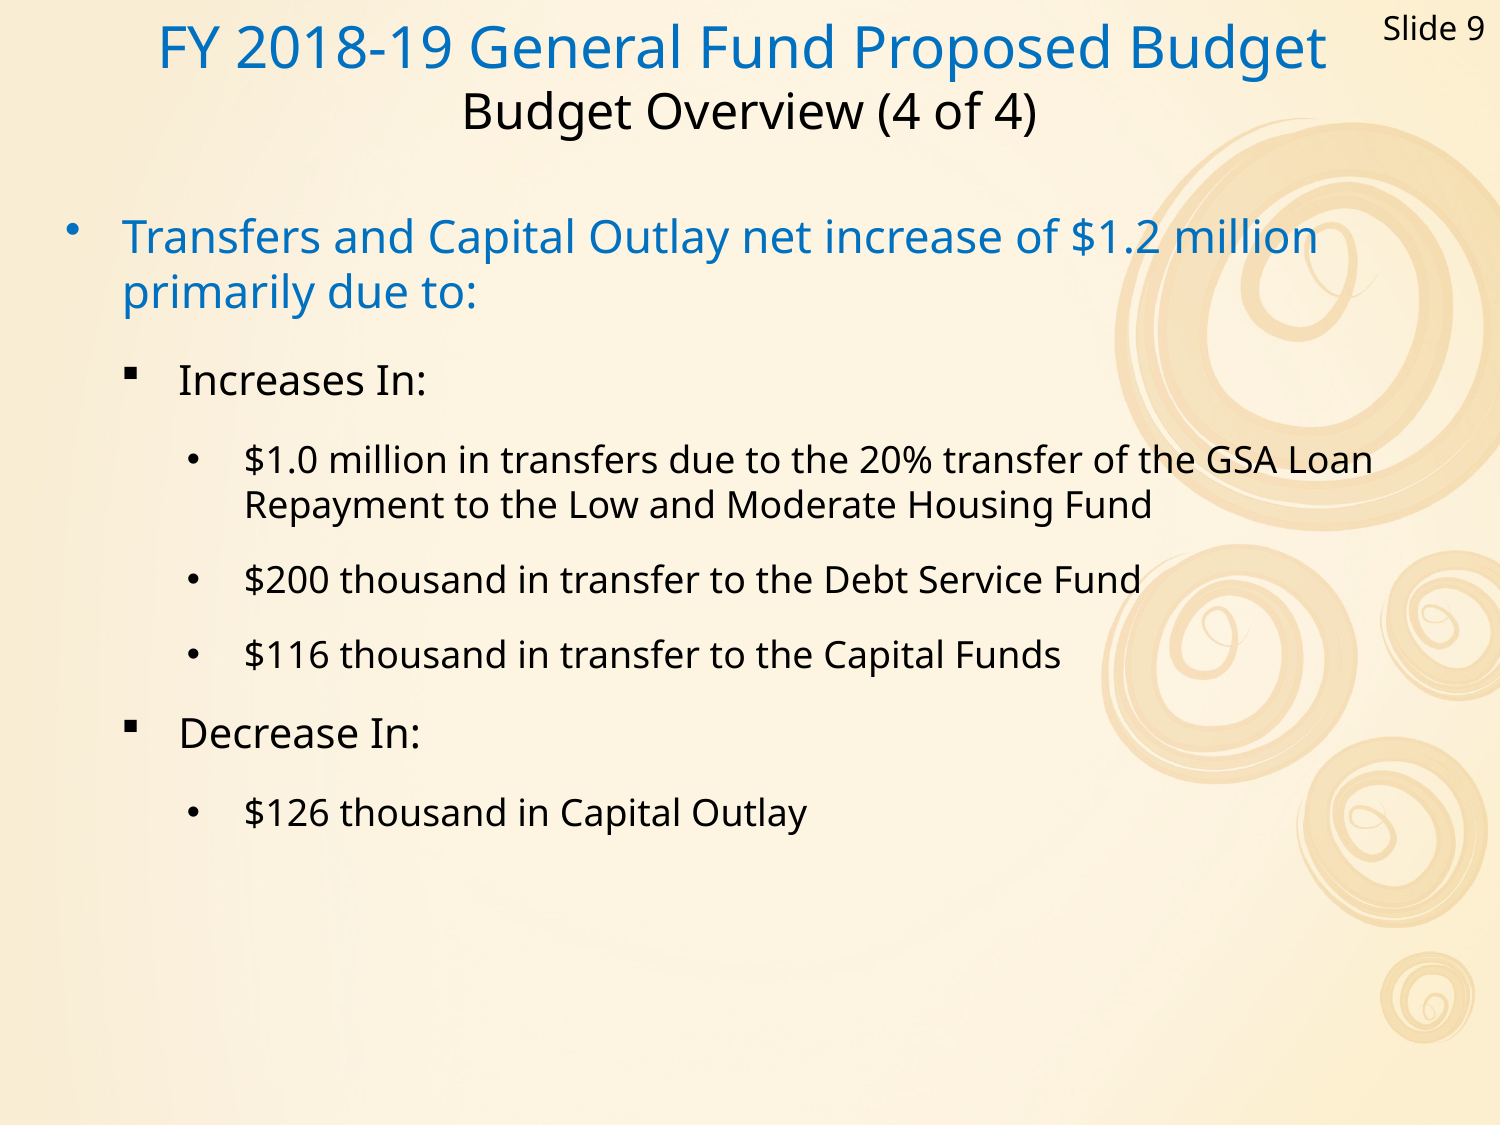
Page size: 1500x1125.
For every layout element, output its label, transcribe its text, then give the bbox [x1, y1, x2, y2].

text_box FY 2018-19 General Fund Proposed Budget Budget Overview (4 of 4) [50, 24, 1450, 125]
picture [0, 0, 1500, 1125]
list Transfers and Capital Outlay net increase of $1.2 million primarily due to: Increases In: $1.0 million in transfers due to the 20% transfer of the GSA Loan Repayment to the Low and Moderate Housing Fund $200 thousand in transfer to the Debt Service Fund $116 thousand in transfer to the Capital Funds Decrease In: $126 thousand in Capital Outlay [50, 200, 1463, 1025]
text_box Slide 9 [1149, 0, 1500, 75]
